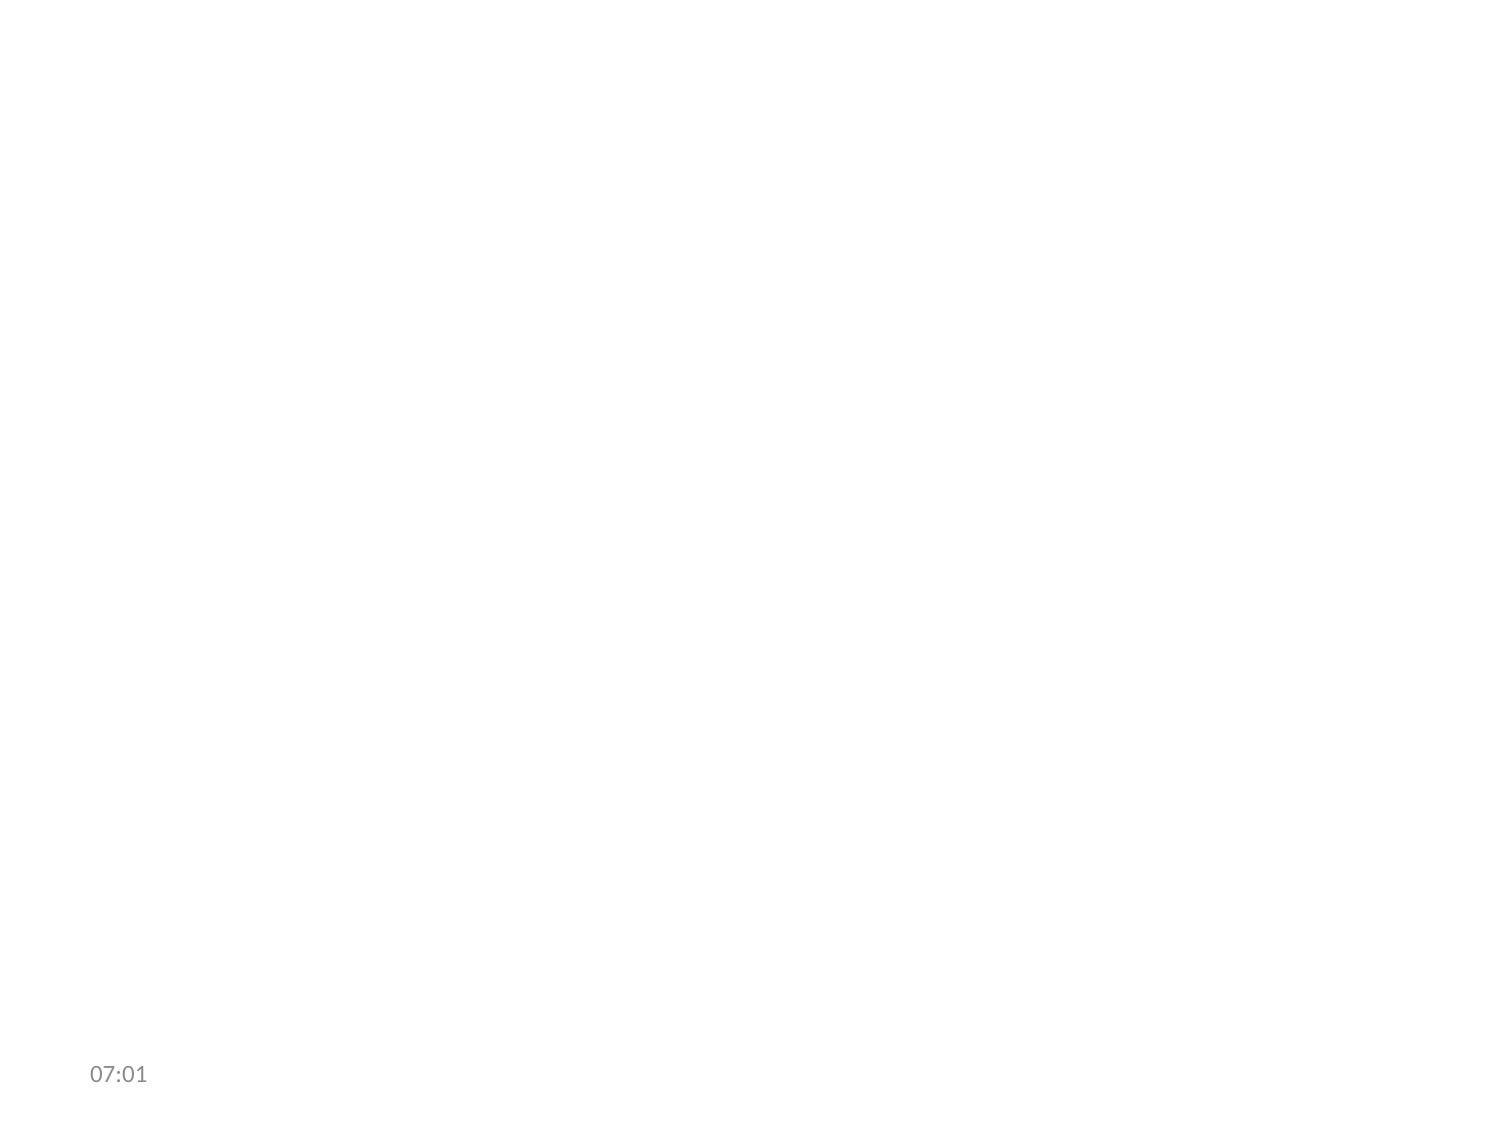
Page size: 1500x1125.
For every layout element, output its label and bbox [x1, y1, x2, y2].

slide_number [75, 1042, 425, 1103]
